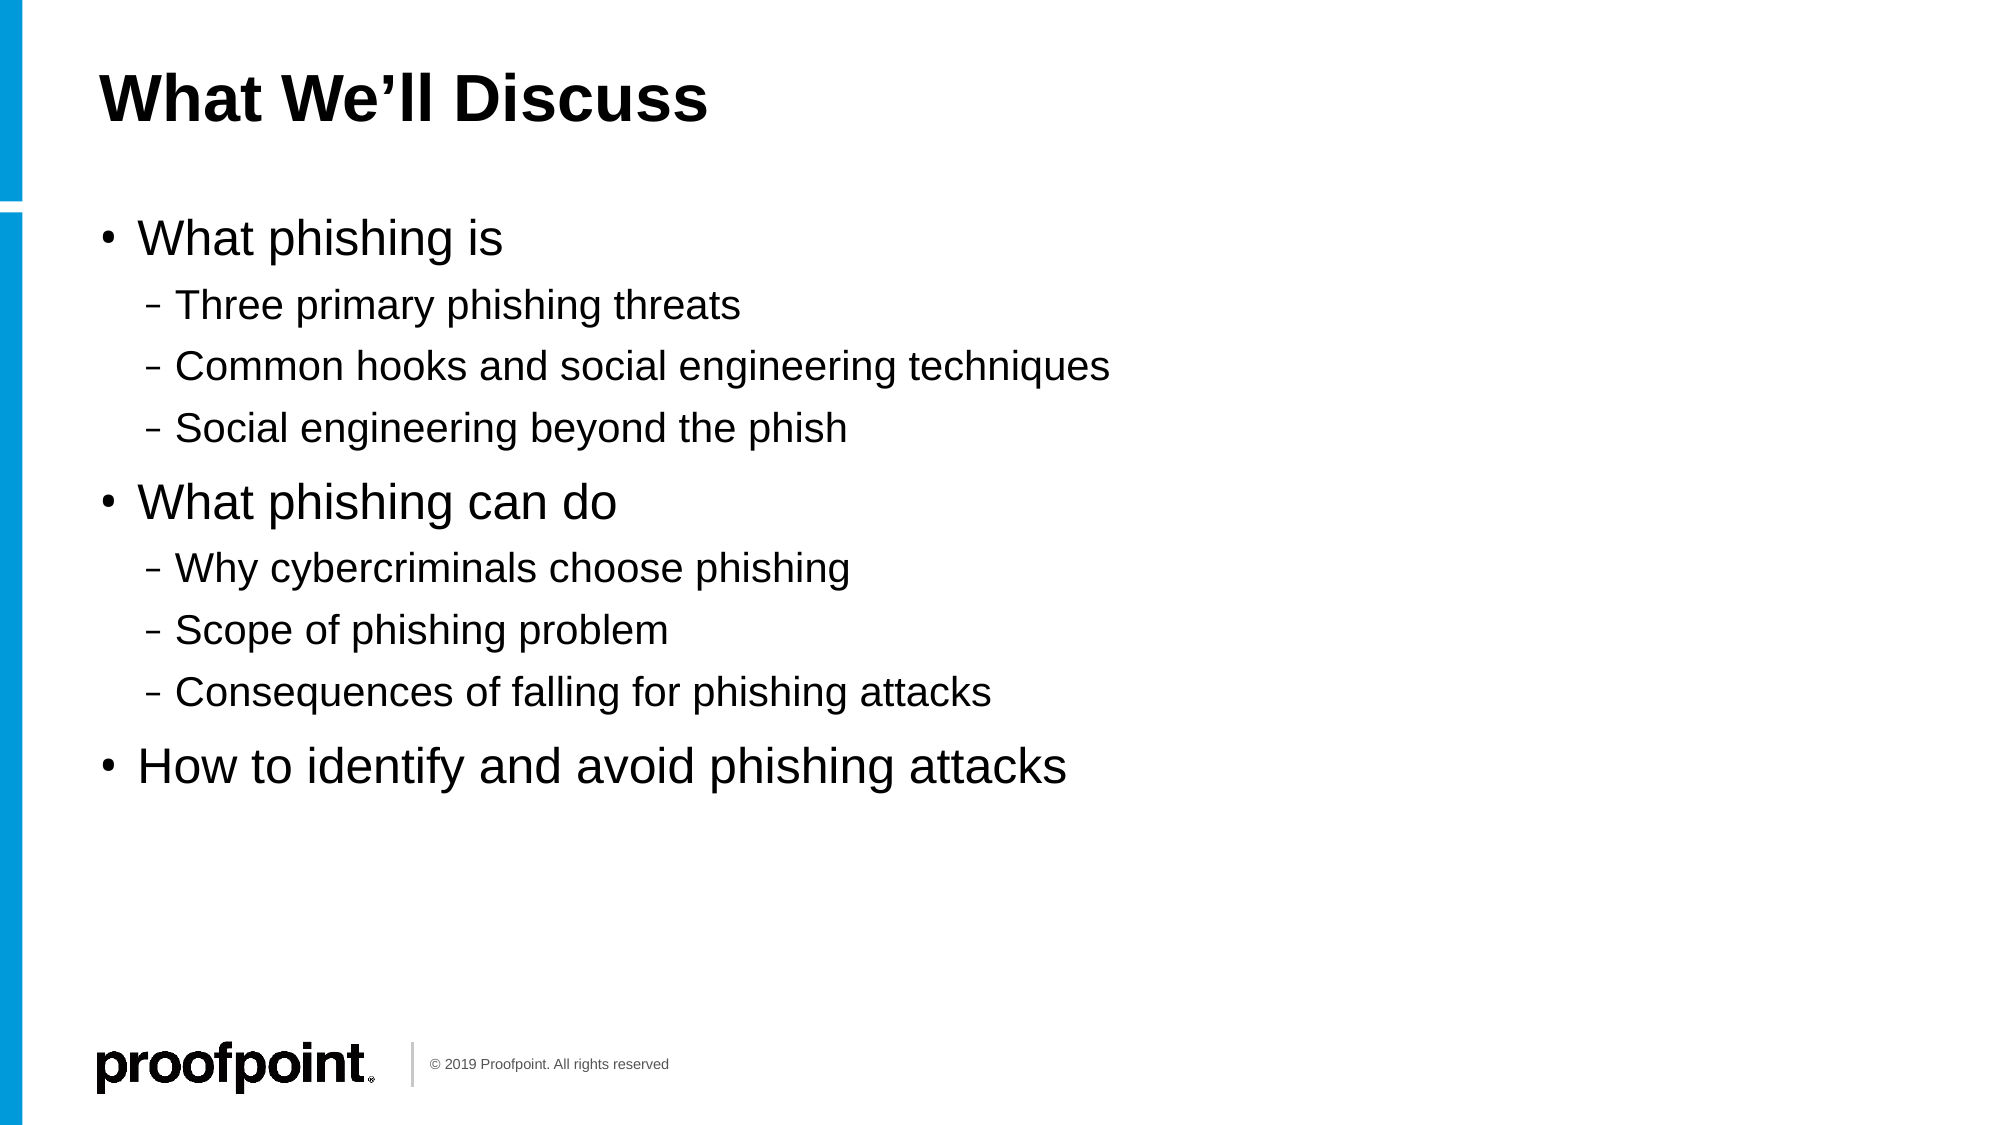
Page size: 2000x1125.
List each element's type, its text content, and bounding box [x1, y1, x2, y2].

picture [65, 1011, 395, 1125]
title What We’ll Discuss [99, 0, 1900, 200]
list What phishing is Three primary phishing threats Common hooks and social engineering techniques Social engineering beyond the phish What phishing can do Why cybercriminals choose phishing Scope of phishing problem Consequences of falling for phishing attacks How to identify and avoid phishing attacks [99, 212, 1900, 1000]
footer © 2019 Proofpoint. All rights reserved [430, 1045, 1180, 1082]
